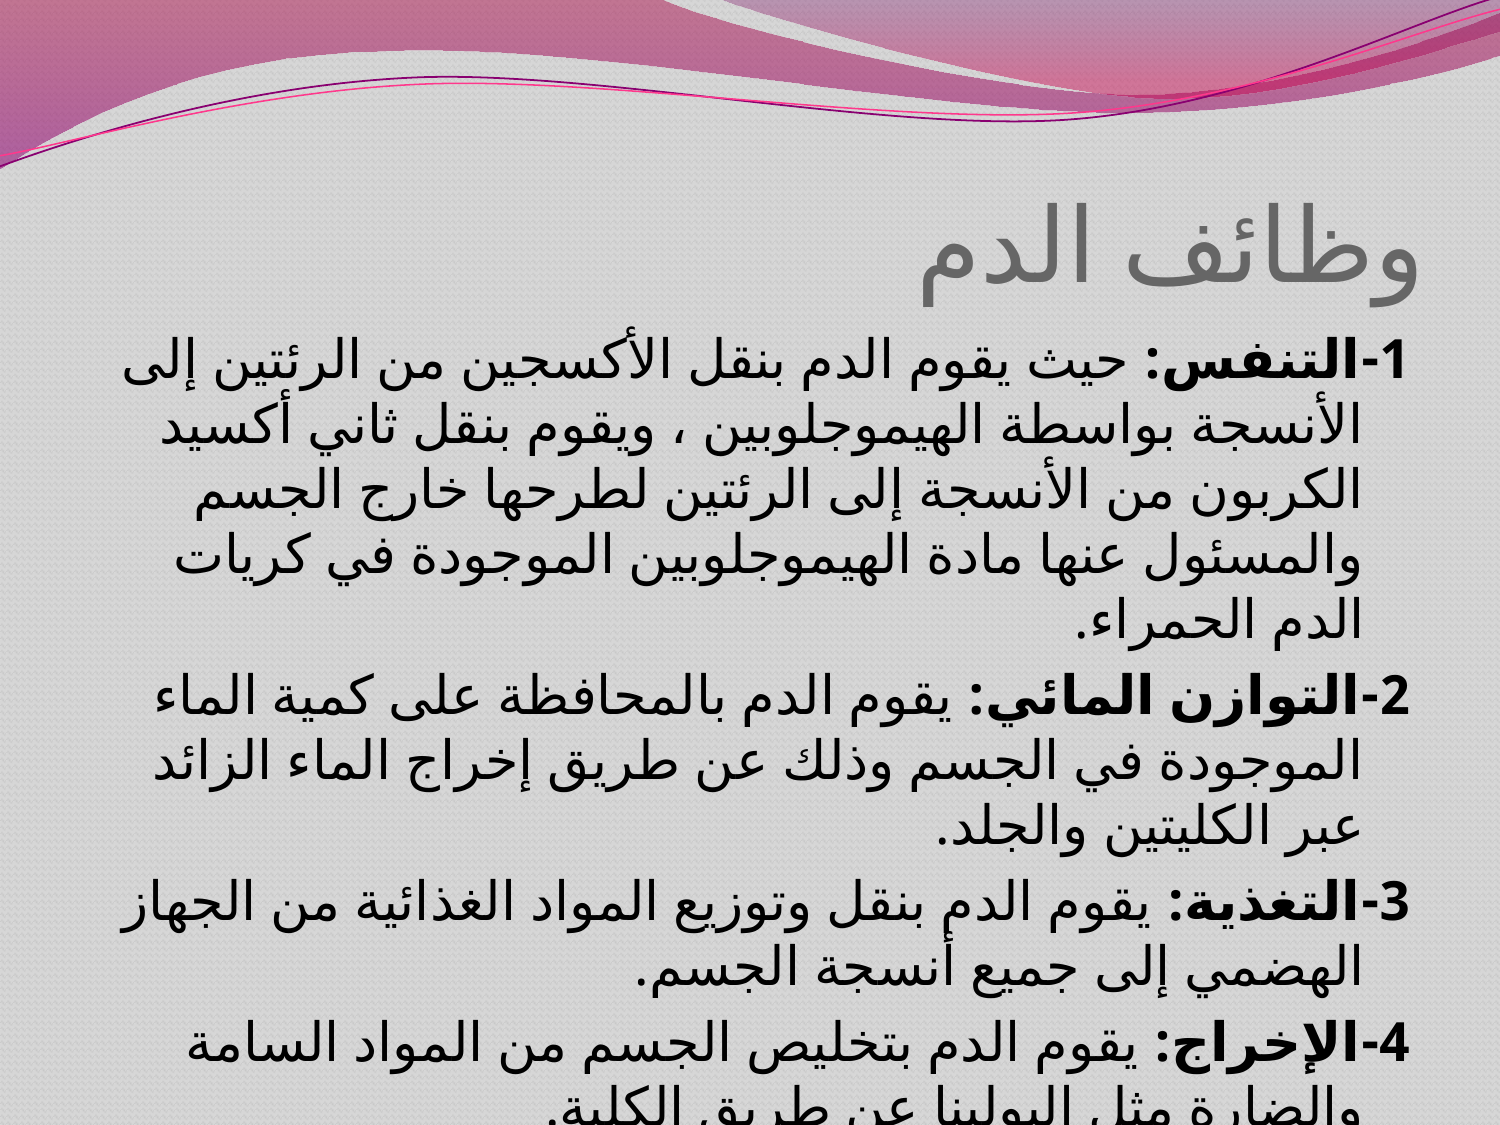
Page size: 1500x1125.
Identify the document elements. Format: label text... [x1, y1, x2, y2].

list 1-التنفس: حيث يقوم الدم بنقل الأكسجين من الرئتين إلى الأنسجة بواسطة الهيموجلوبين ، ويقوم بنقل ثاني أكسيد الكربون من الأنسجة إلى الرئتين لطرحها خارج الجسم والمسئول عنها مادة الهيموجلوبين الموجودة في كريات الدم الحمراء. 2-التوازن المائي: يقوم الدم بالمحافظة على كمية الماء الموجودة في الجسم وذلك عن طريق إخراج الماء الزائد عبر الكليتين والجلد. 3-التغذية: يقوم الدم بنقل وتوزيع المواد الغذائية من الجهاز الهضمي إلى جميع أنسجة الجسم. 4-الإخراج: يقوم الدم بتخليص الجسم من المواد السامة والضارة مثل البولينا عن طريق الكلية. 5-النقل: بروتينات البلازما تنقل المواد الغير ذائبة في الدم مثل الليبوبروتين المسئول عن نقل الدهون ، نقل إفرازات الهرمونات حيث يقوم الدم بنقل الهرمونات التي تفرزها الغدد إلى الأنسجة ، مثل الألبيومين يقوم بنقل مادة البليروبين الناتجة من تكسر الهيموجلوبين. [75, 317, 1425, 1038]
title وظائف الدم [75, 115, 1425, 303]
